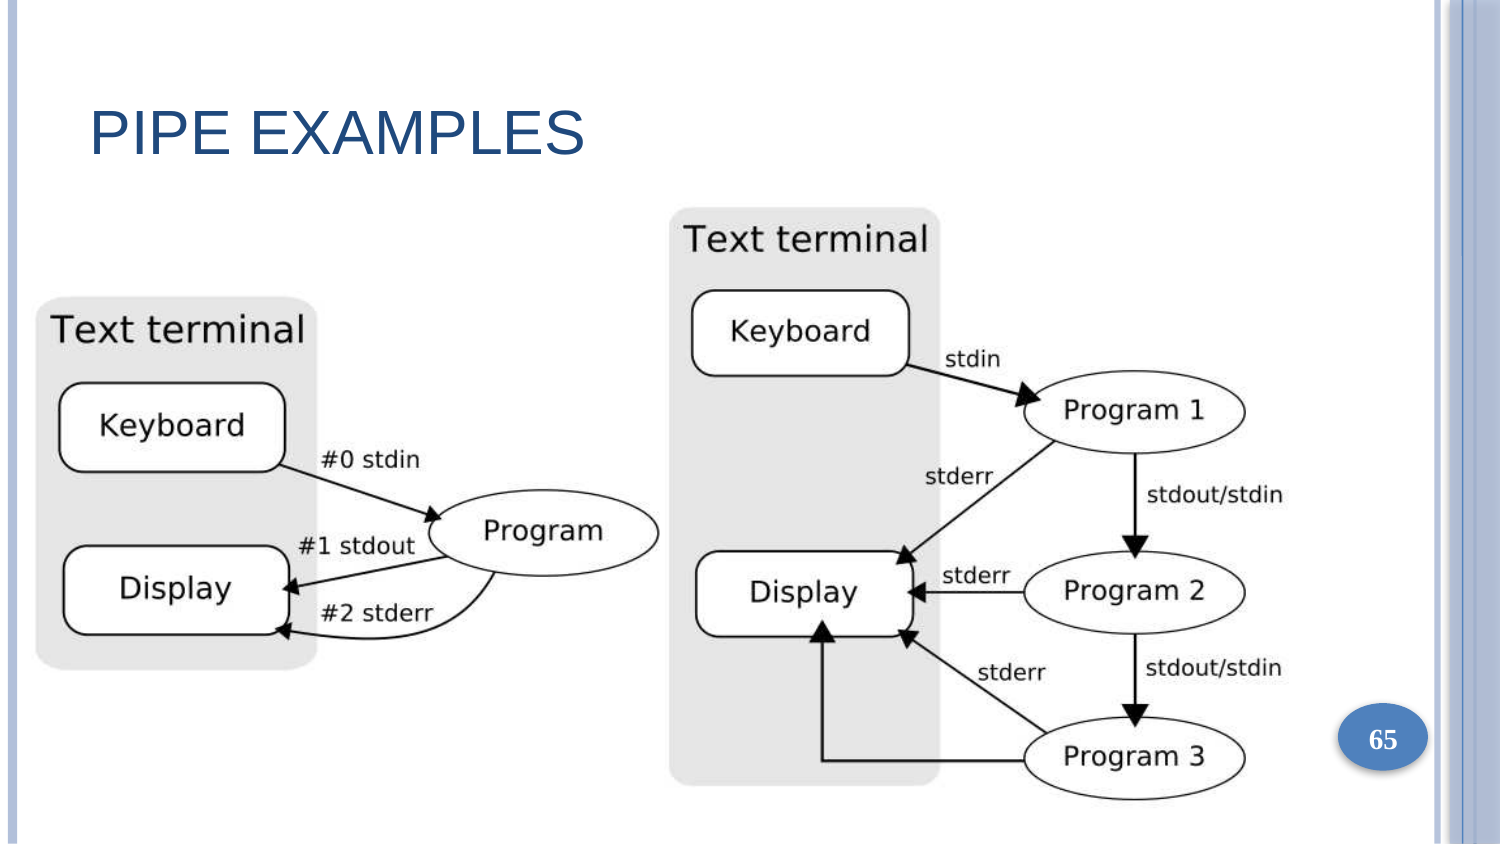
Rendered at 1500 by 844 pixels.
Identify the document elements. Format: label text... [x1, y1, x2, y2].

title PIPE Examples [75, 33, 1300, 175]
picture [663, 201, 1314, 811]
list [29, 290, 658, 675]
slide_number 65 [1333, 705, 1434, 770]
